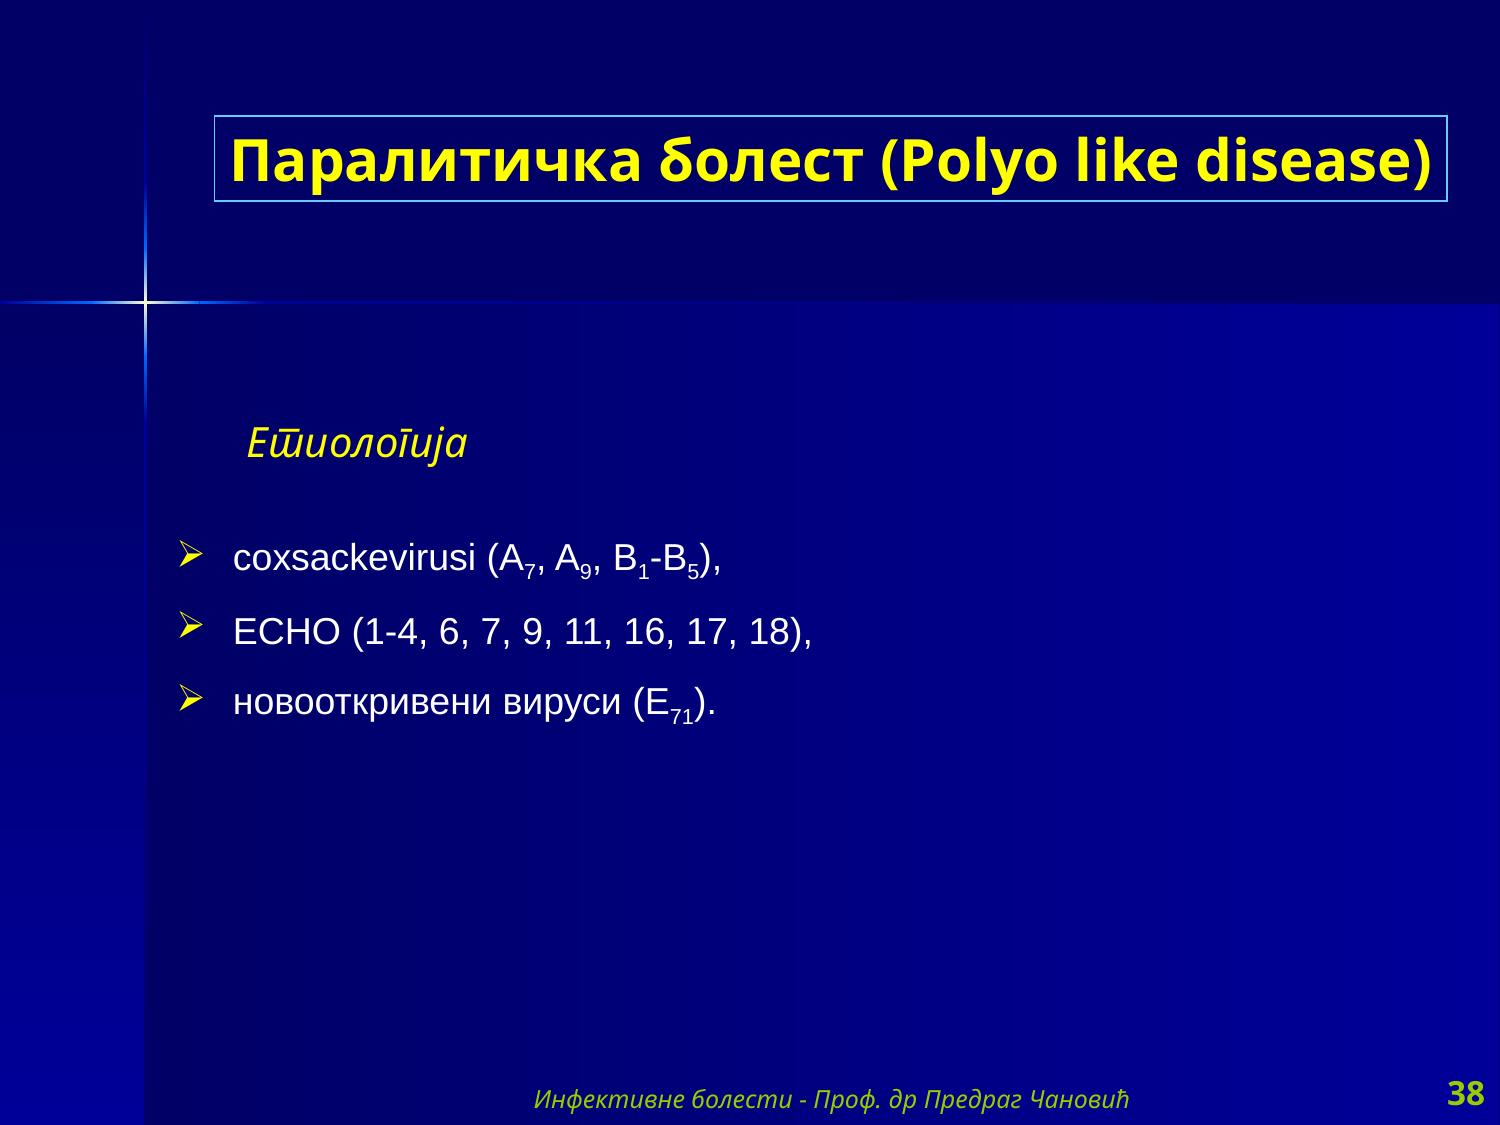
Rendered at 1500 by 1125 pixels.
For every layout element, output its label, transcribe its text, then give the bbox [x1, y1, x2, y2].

footer Инфективне болести - Проф. др Предраг Чановић [430, 1049, 1235, 1125]
text_box Паралитичка болест (Polyo like disease) [214, 116, 1448, 201]
text_box Етиологија [232, 408, 484, 473]
text_box coxsackevirusi (A7, A9, B1-B5), ECHO (1-4, 6, 7, 9, 11, 16, 17, 18), новооткривени вируси (E71). [161, 500, 954, 736]
slide_number 38 [1345, 1049, 1500, 1125]
